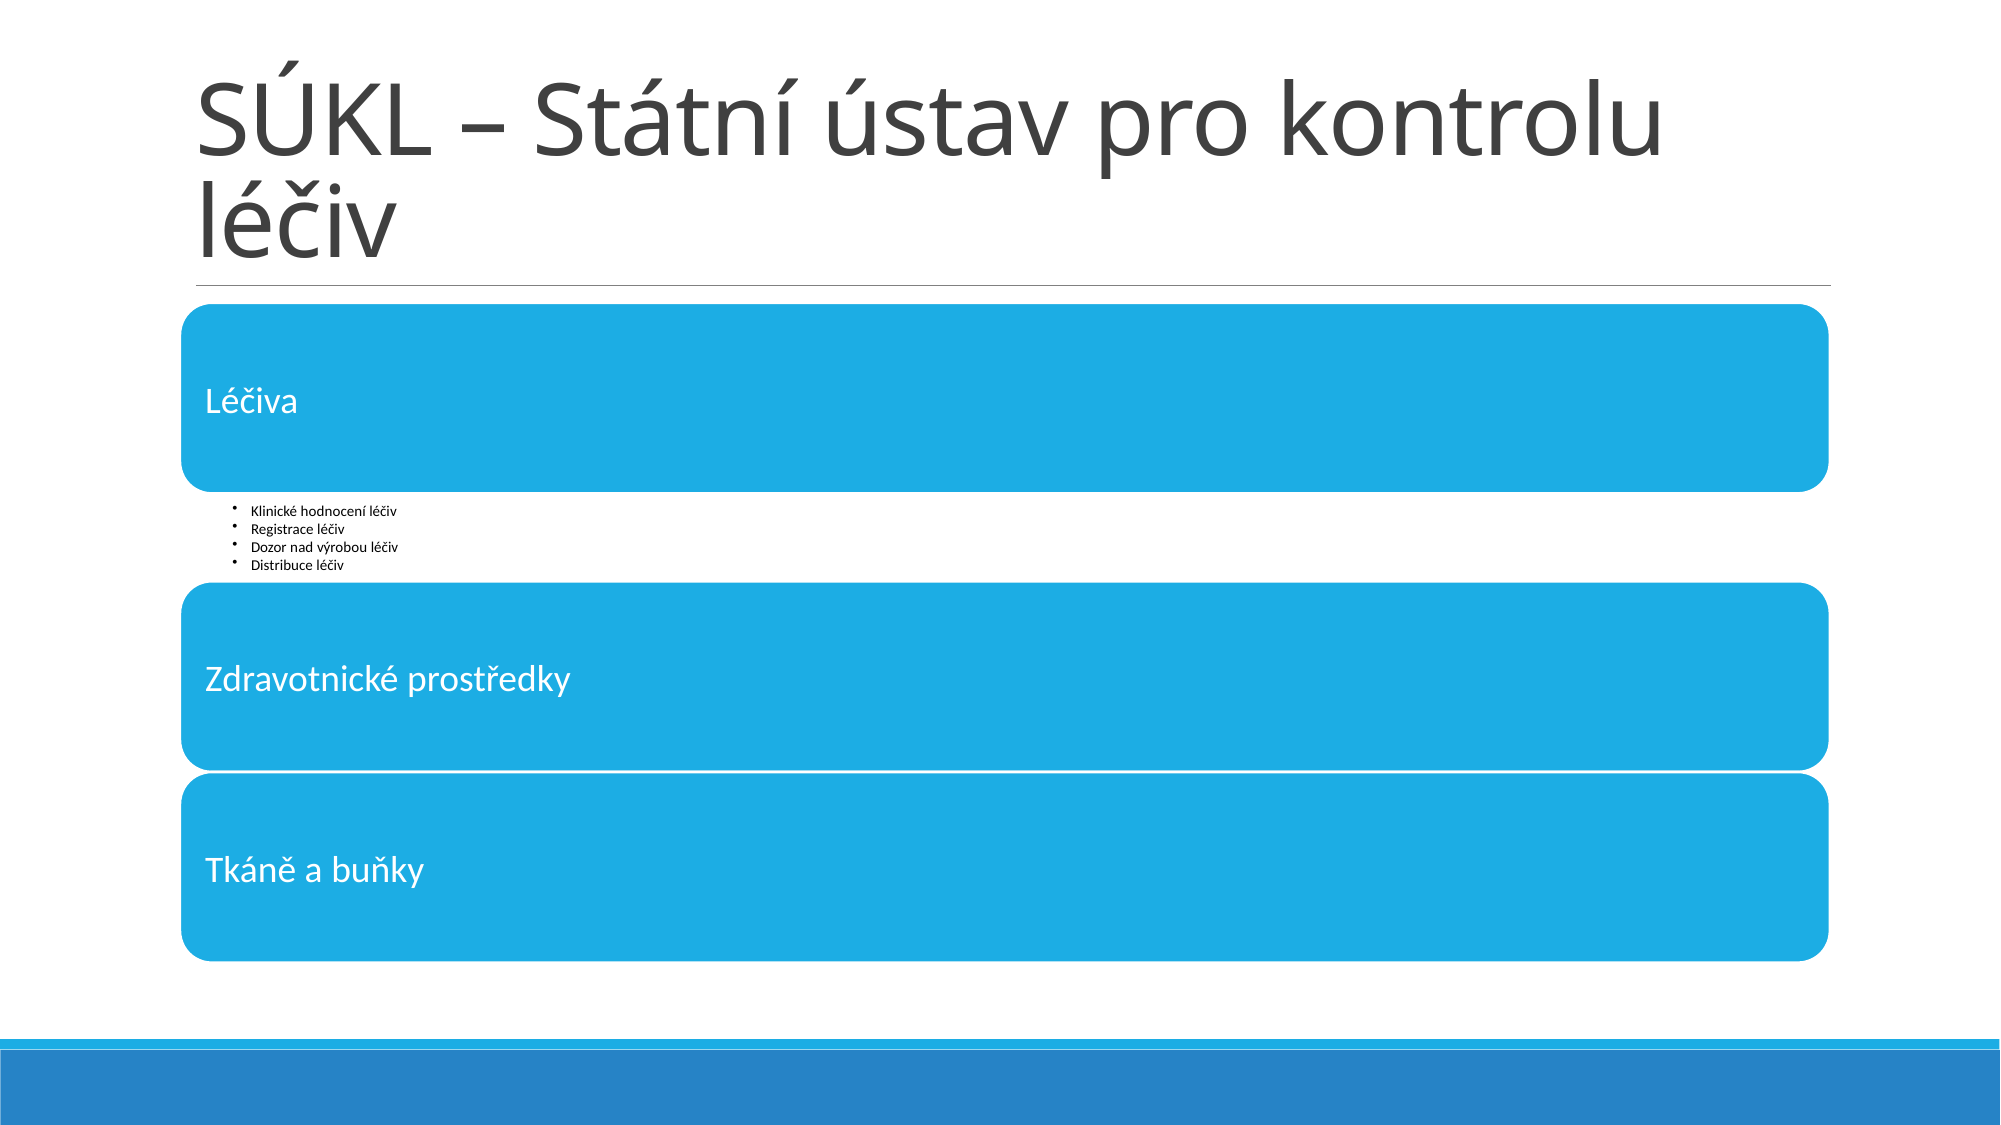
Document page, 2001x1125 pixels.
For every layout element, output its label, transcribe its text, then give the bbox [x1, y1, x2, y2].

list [179, 302, 1831, 964]
title SÚKL – Státní ústav pro kontrolu léčiv [180, 47, 1830, 285]
